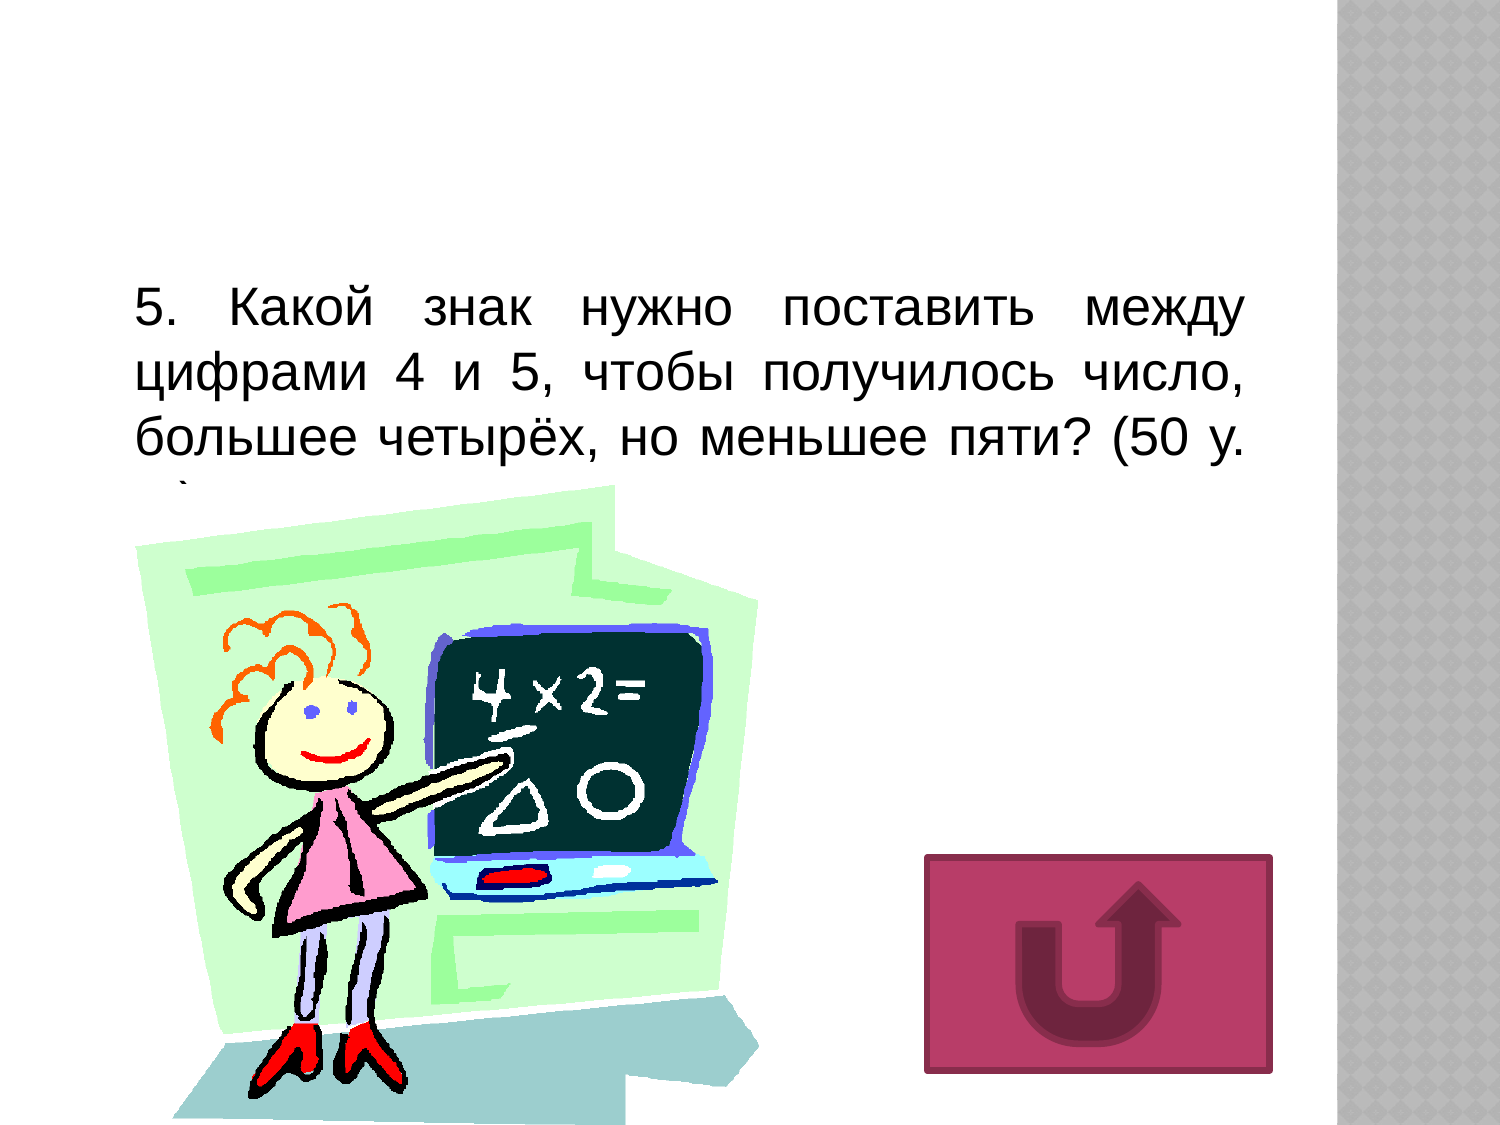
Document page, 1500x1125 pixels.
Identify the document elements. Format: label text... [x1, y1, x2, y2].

list 5. Какой знак нужно поставить между цифрами 4 и 5, чтобы получилось число, большее четырёх, но меньшее пяти? (50 у. е.) [75, 264, 1263, 1059]
text_box [924, 854, 1273, 1074]
picture [135, 484, 760, 1125]
